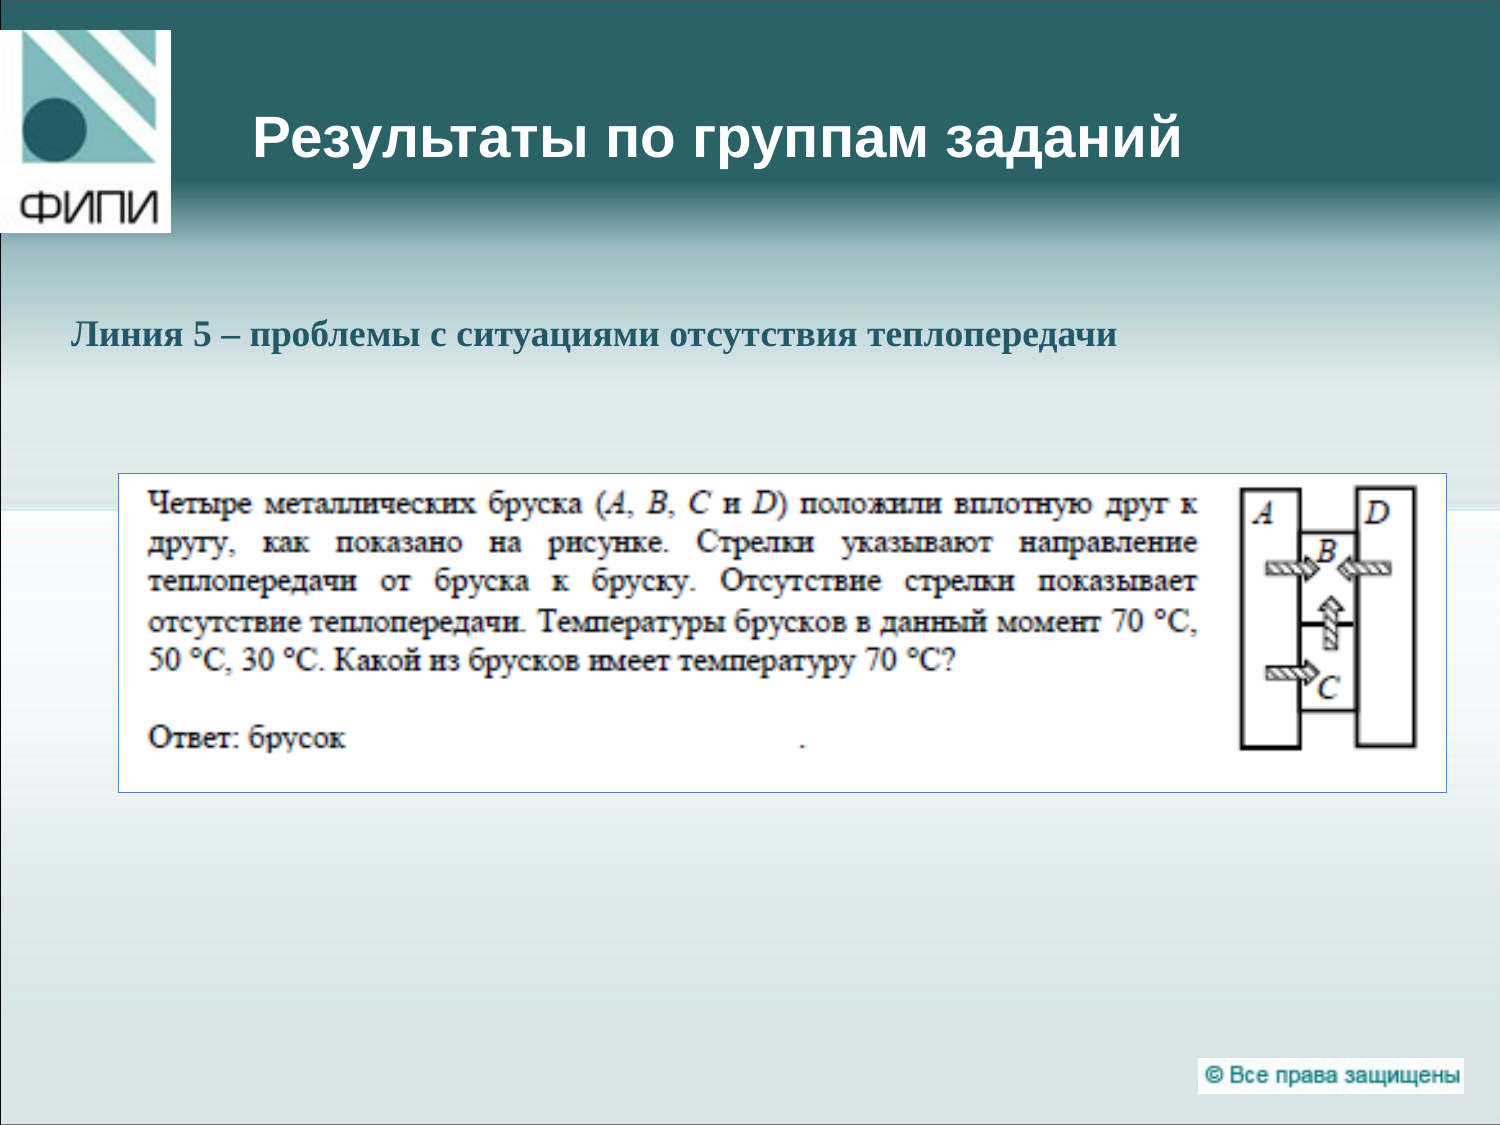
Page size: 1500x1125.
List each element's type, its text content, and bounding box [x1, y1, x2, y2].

picture [0, 0, 1500, 1125]
text_box Линия 5 – проблемы с ситуациями отсутствия теплопередачи [56, 298, 1425, 993]
title Результаты по группам заданий [252, 36, 1425, 242]
